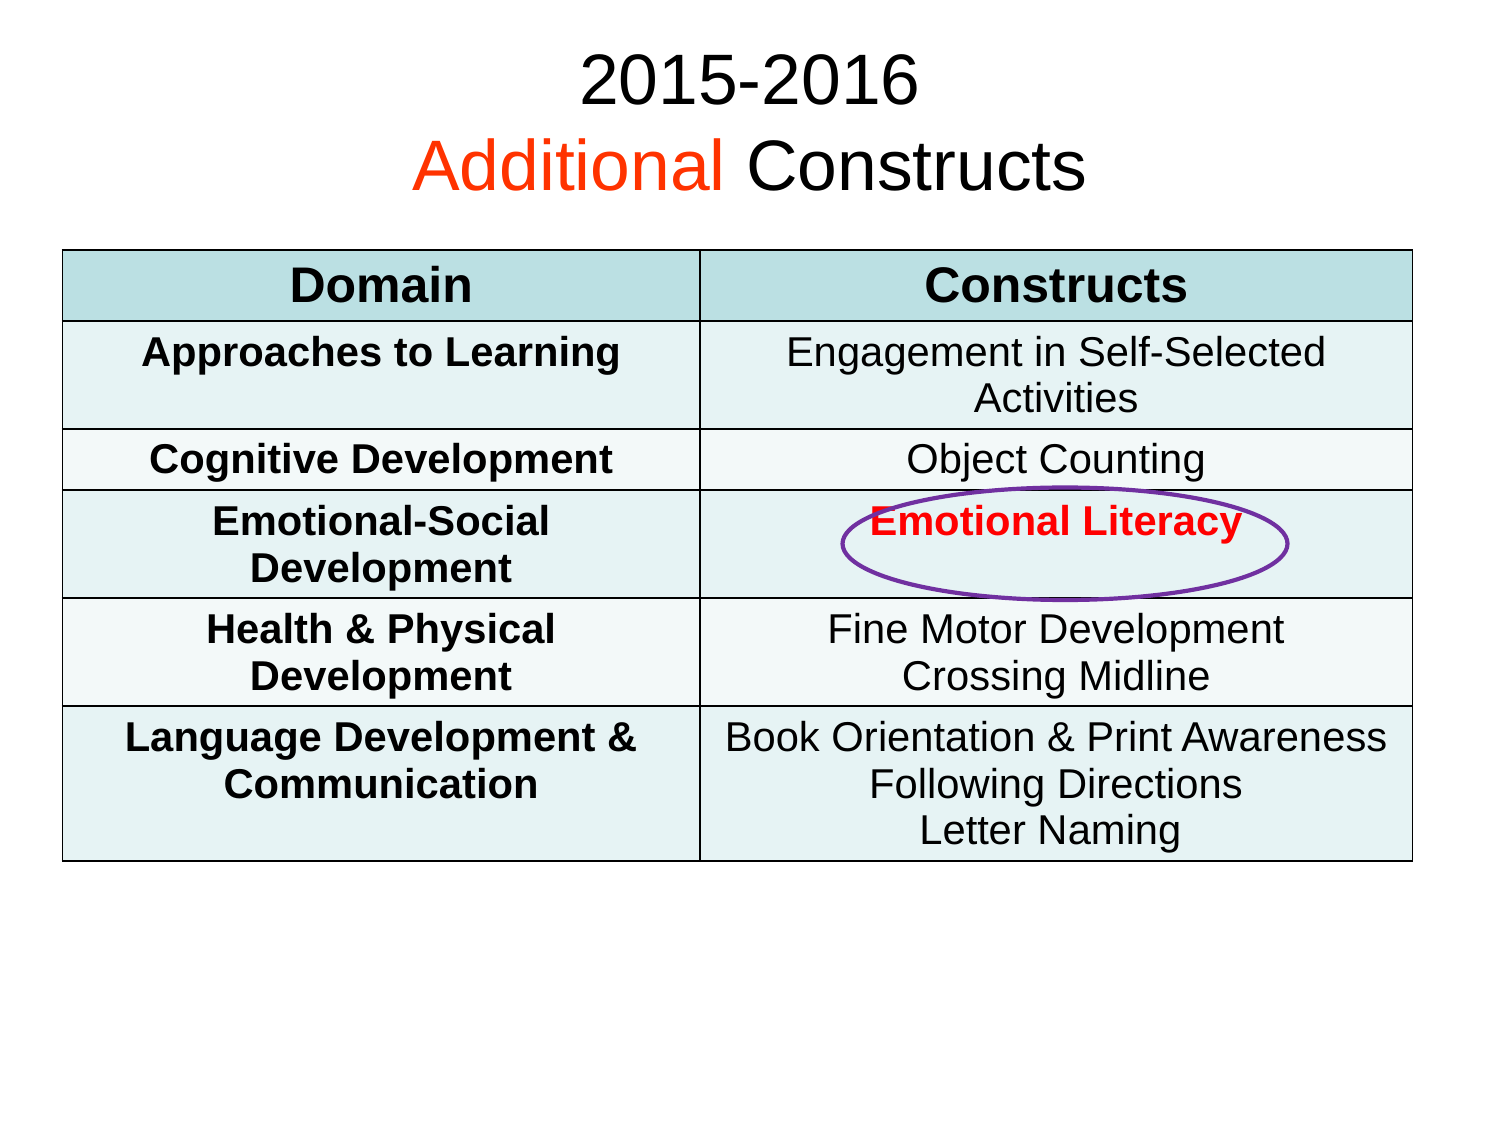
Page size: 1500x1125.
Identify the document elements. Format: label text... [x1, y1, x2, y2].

table_cell Emotional Literacy [701, 491, 964, 597]
table_header Domain [63, 251, 699, 320]
text_box [840, 485, 1290, 603]
table_cell Book Orientation & Print Awareness Following Directions Letter Naming [701, 707, 1412, 860]
table_cell Object Counting [701, 430, 1412, 489]
table_cell Approaches to Learning [63, 322, 699, 428]
title 2015-2016 Additional Constructs [75, 24, 1425, 213]
table_cell Engagement in Self-Selected Activities [701, 322, 1412, 428]
table_cell Language Development & Communication [63, 707, 699, 860]
table_header Constructs [701, 251, 1412, 320]
table_cell Emotional Literacy [1166, 491, 1412, 597]
table_cell Cognitive Development [63, 430, 699, 489]
table_cell Emotional-Social Development [63, 491, 699, 597]
table_cell Fine Motor Development Crossing Midline [701, 599, 1412, 705]
table_cell Health & Physical Development [63, 599, 699, 705]
